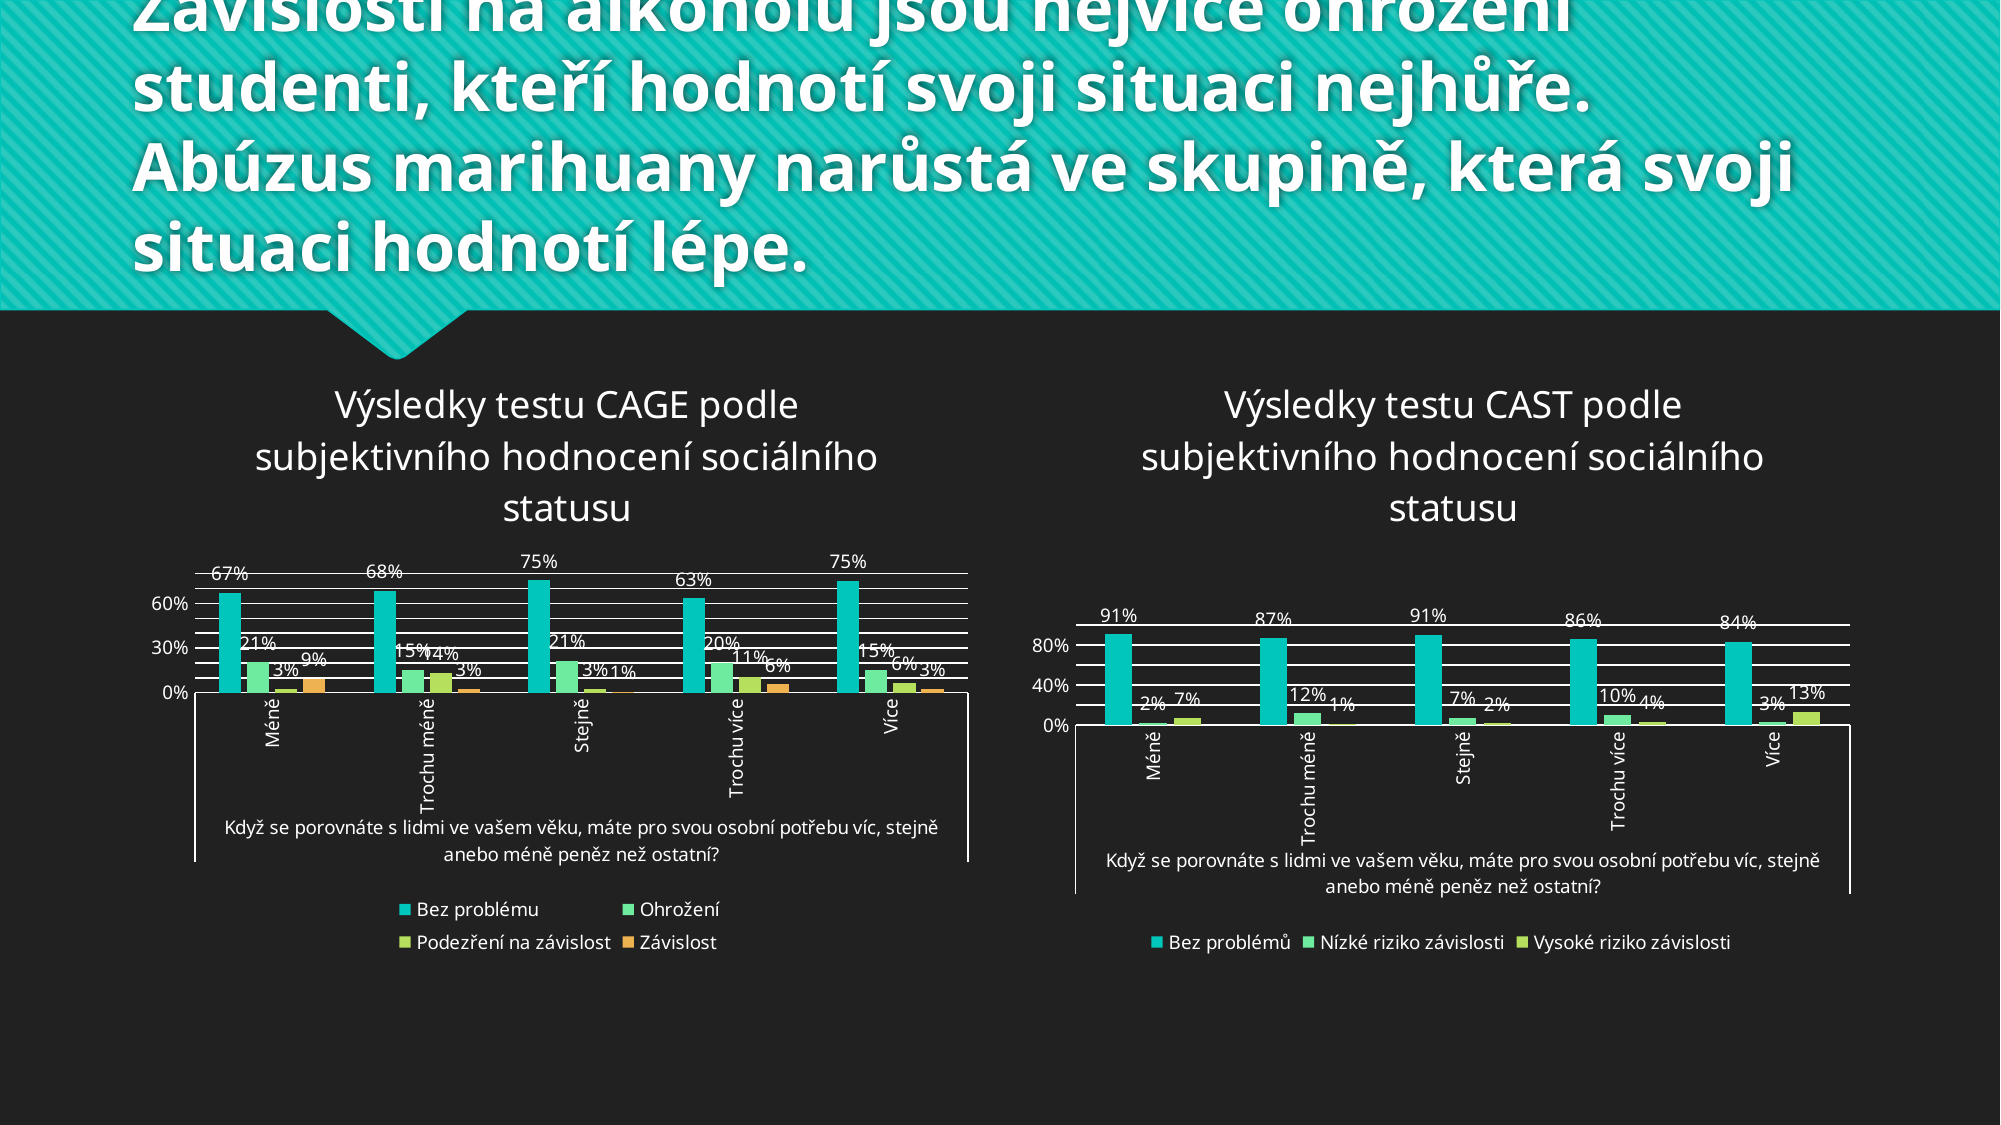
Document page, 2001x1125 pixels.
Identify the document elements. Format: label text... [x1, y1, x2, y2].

chart [1014, 364, 1868, 962]
chart [134, 364, 986, 962]
title Závislosti na alkoholu jsou nejvíce ohroženi studenti, kteří hodnotí svoji situaci nejhůře. Abúzus marihuany narůstá ve skupině, která svoji situaci hodnotí lépe. [117, 143, 1852, 292]
